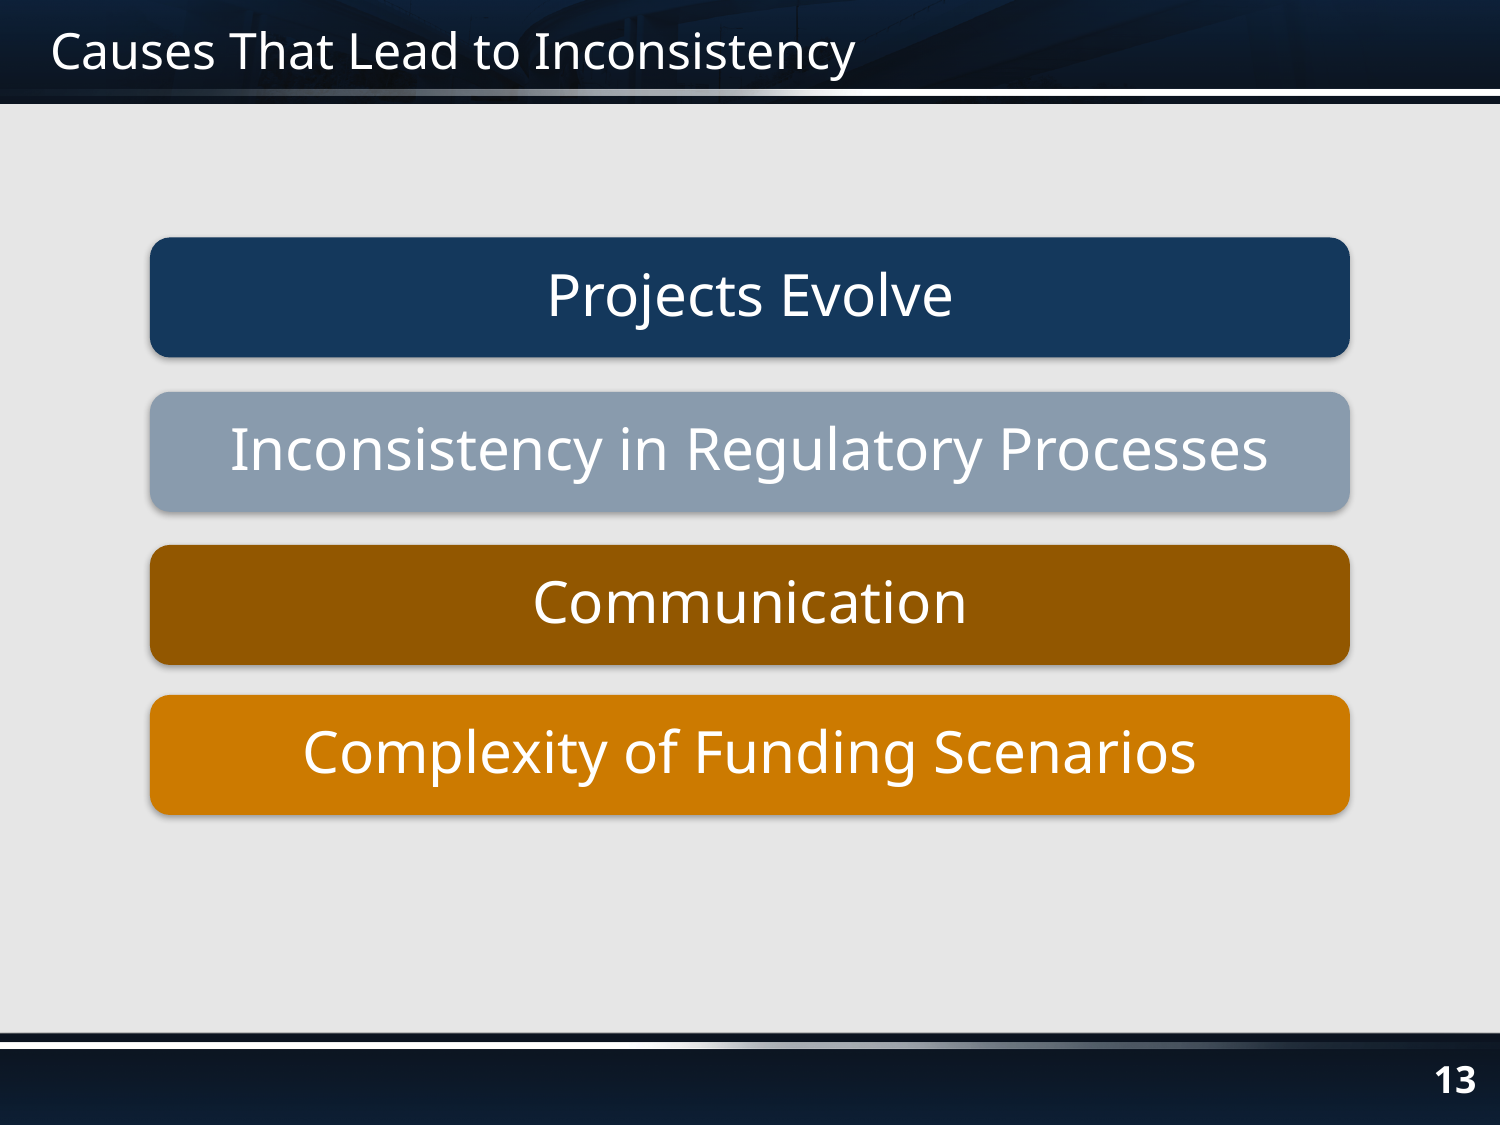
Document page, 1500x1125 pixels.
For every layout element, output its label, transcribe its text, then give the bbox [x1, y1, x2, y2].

title Causes That Lead to Inconsistency [50, 12, 1421, 89]
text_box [149, 694, 1351, 816]
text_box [149, 237, 1351, 358]
picture [0, 1032, 1500, 1125]
picture [0, 0, 1500, 104]
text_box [149, 391, 1351, 513]
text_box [149, 544, 1351, 666]
